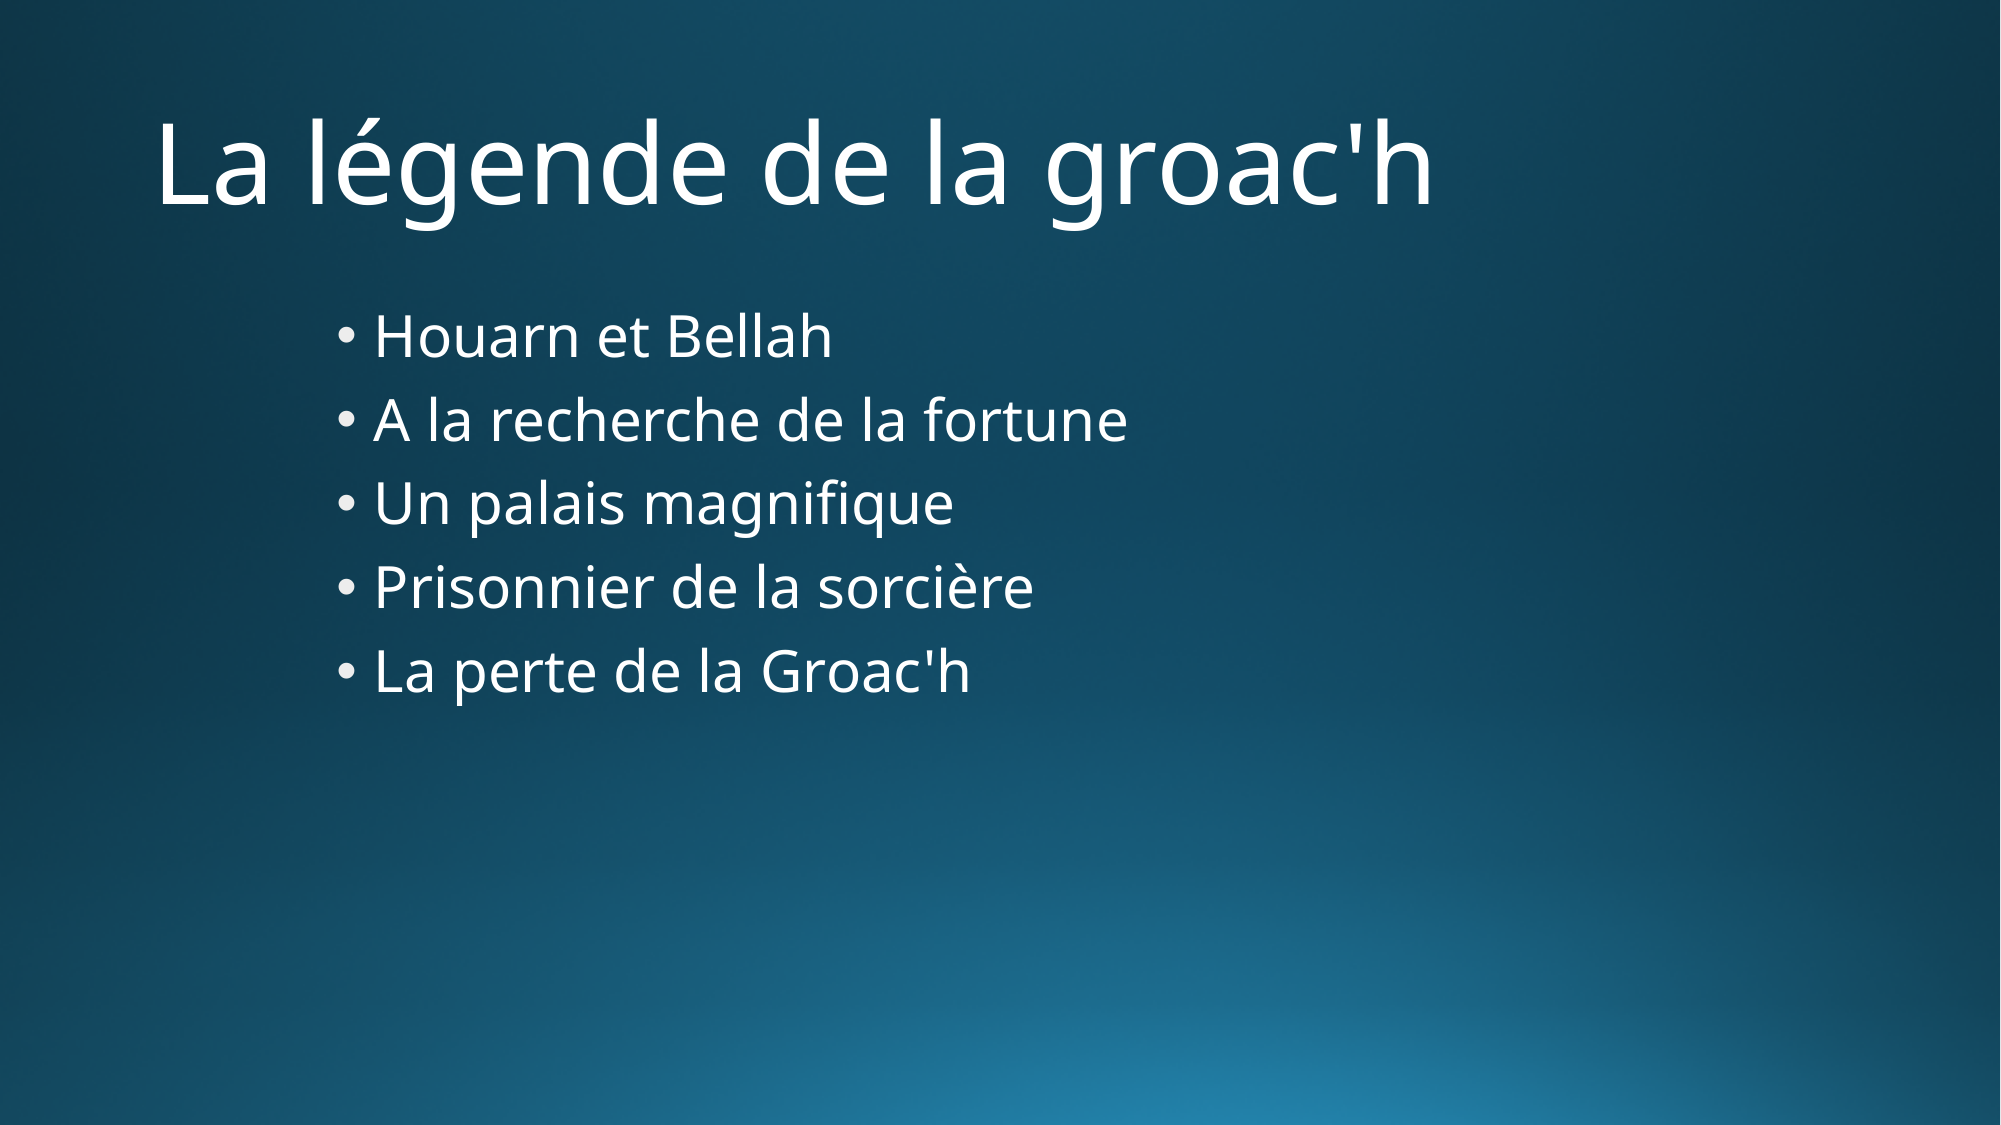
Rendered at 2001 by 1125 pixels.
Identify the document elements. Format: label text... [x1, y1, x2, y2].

picture [0, 0, 2001, 1125]
list Houarn et Bellah A la recherche de la fortune Un palais magnifique Prisonnier de la sorcière La perte de la Groac'h [321, 299, 2000, 1014]
title La légende de la groac'h [137, 59, 1863, 278]
